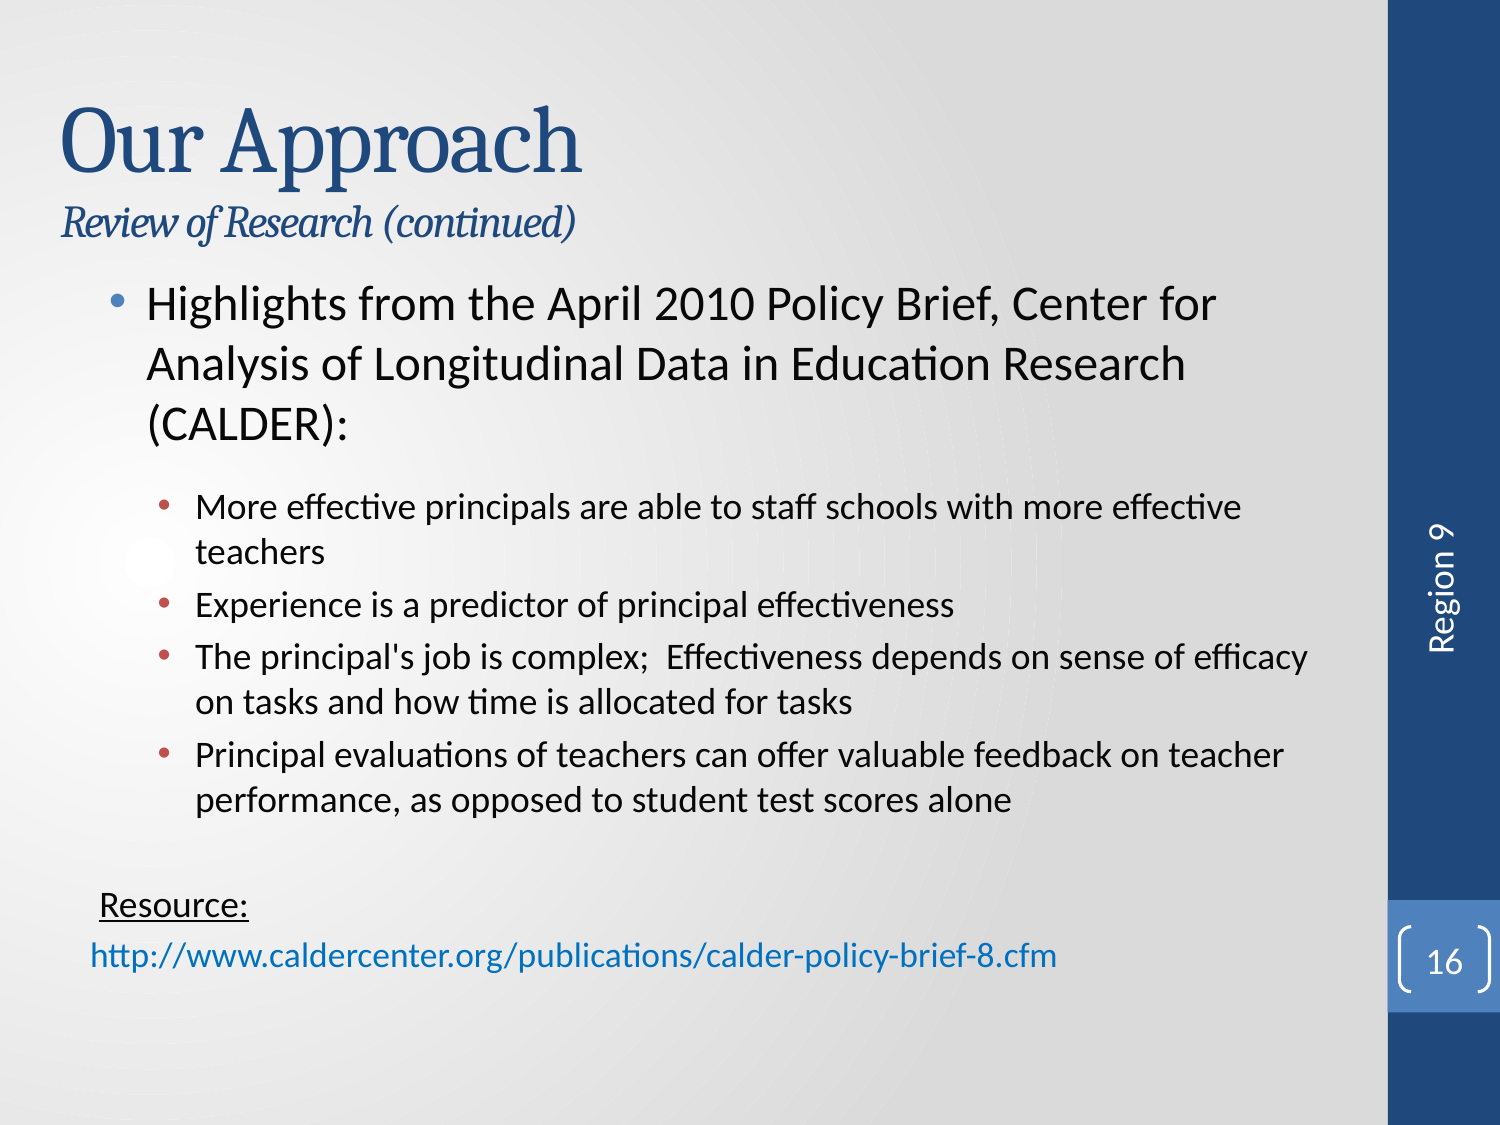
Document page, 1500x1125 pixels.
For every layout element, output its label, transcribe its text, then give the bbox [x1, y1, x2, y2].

footer Region 9 [1408, 500, 1469, 889]
list Highlights from the April 2010 Policy Brief, Center for Analysis of Longitudinal Data in Education Research (CALDER): More effective principals are able to staff schools with more effective teachers Experience is a predictor of principal effectiveness The principal's job is complex; Effectiveness depends on sense of efficacy on tasks and how time is allocated for tasks Principal evaluations of teachers can offer valuable feedback on teacher performance, as opposed to student test scores alone Resource: http://www.caldercenter.org/publications/calder-policy-brief-8.cfm [75, 262, 1325, 1050]
title Our Approach Review of Research (continued) [45, 62, 1396, 262]
slide_number 16 [1397, 925, 1492, 994]
